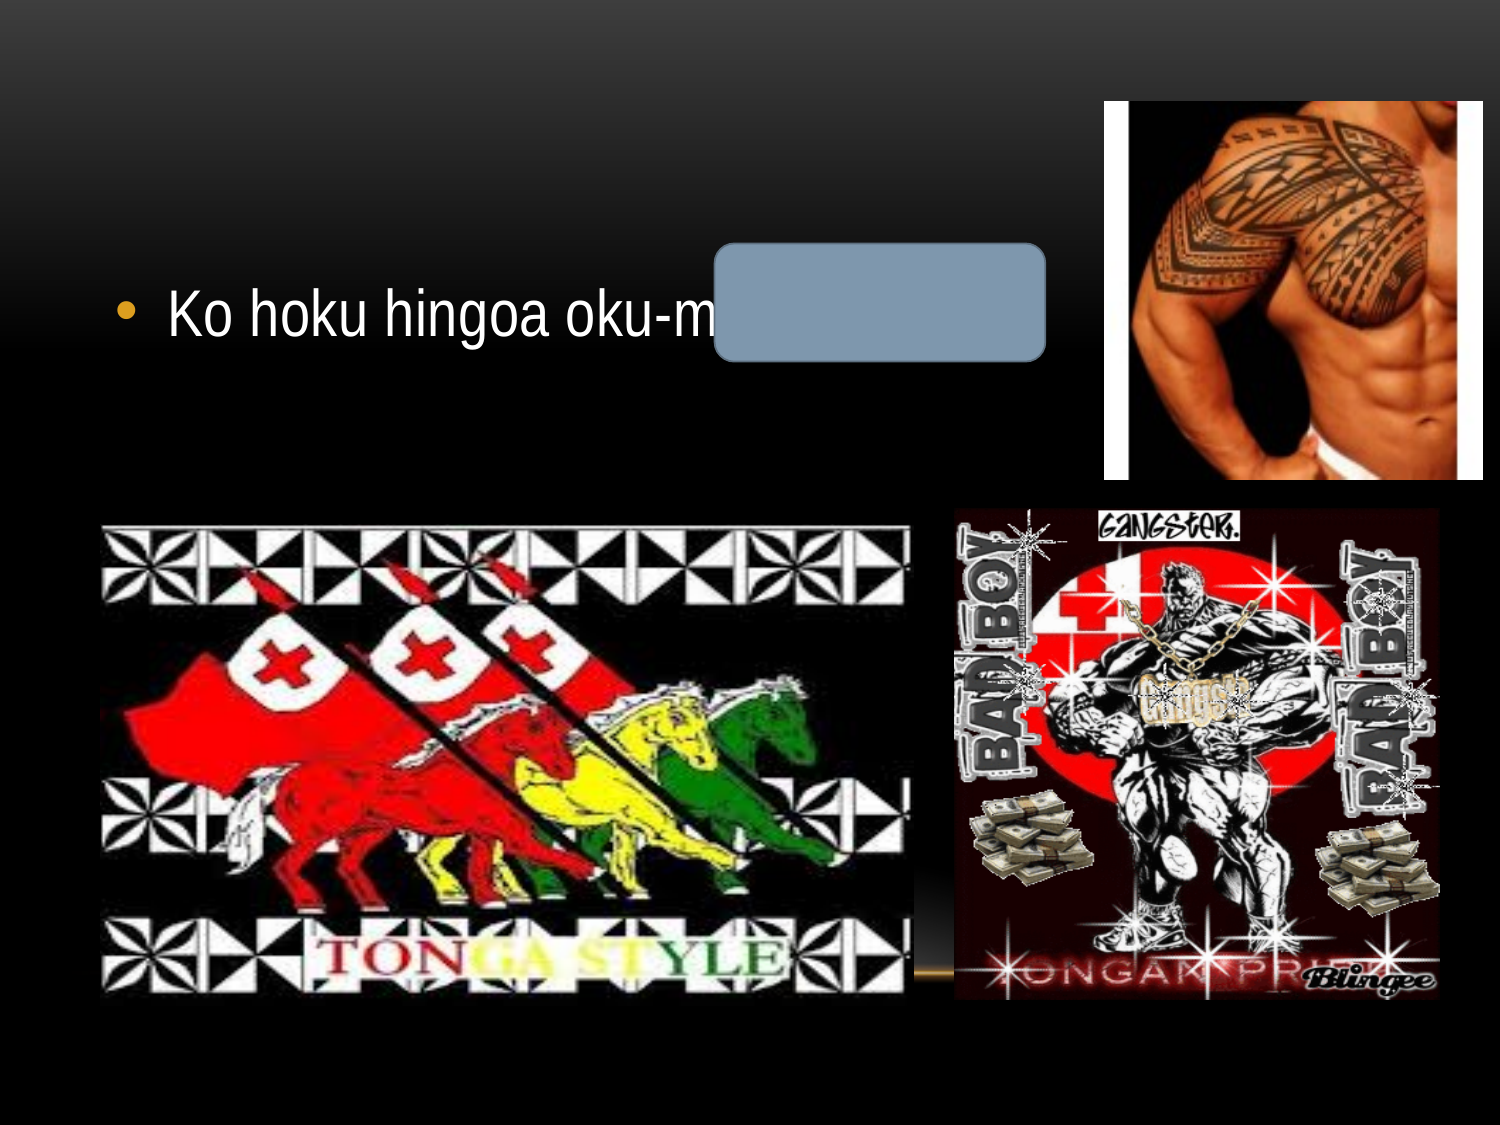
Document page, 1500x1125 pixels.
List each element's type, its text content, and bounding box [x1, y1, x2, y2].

picture [0, 0, 1500, 1125]
list Ko hoku hingoa oku-my name is [99, 262, 1046, 421]
text_box [713, 242, 1047, 363]
